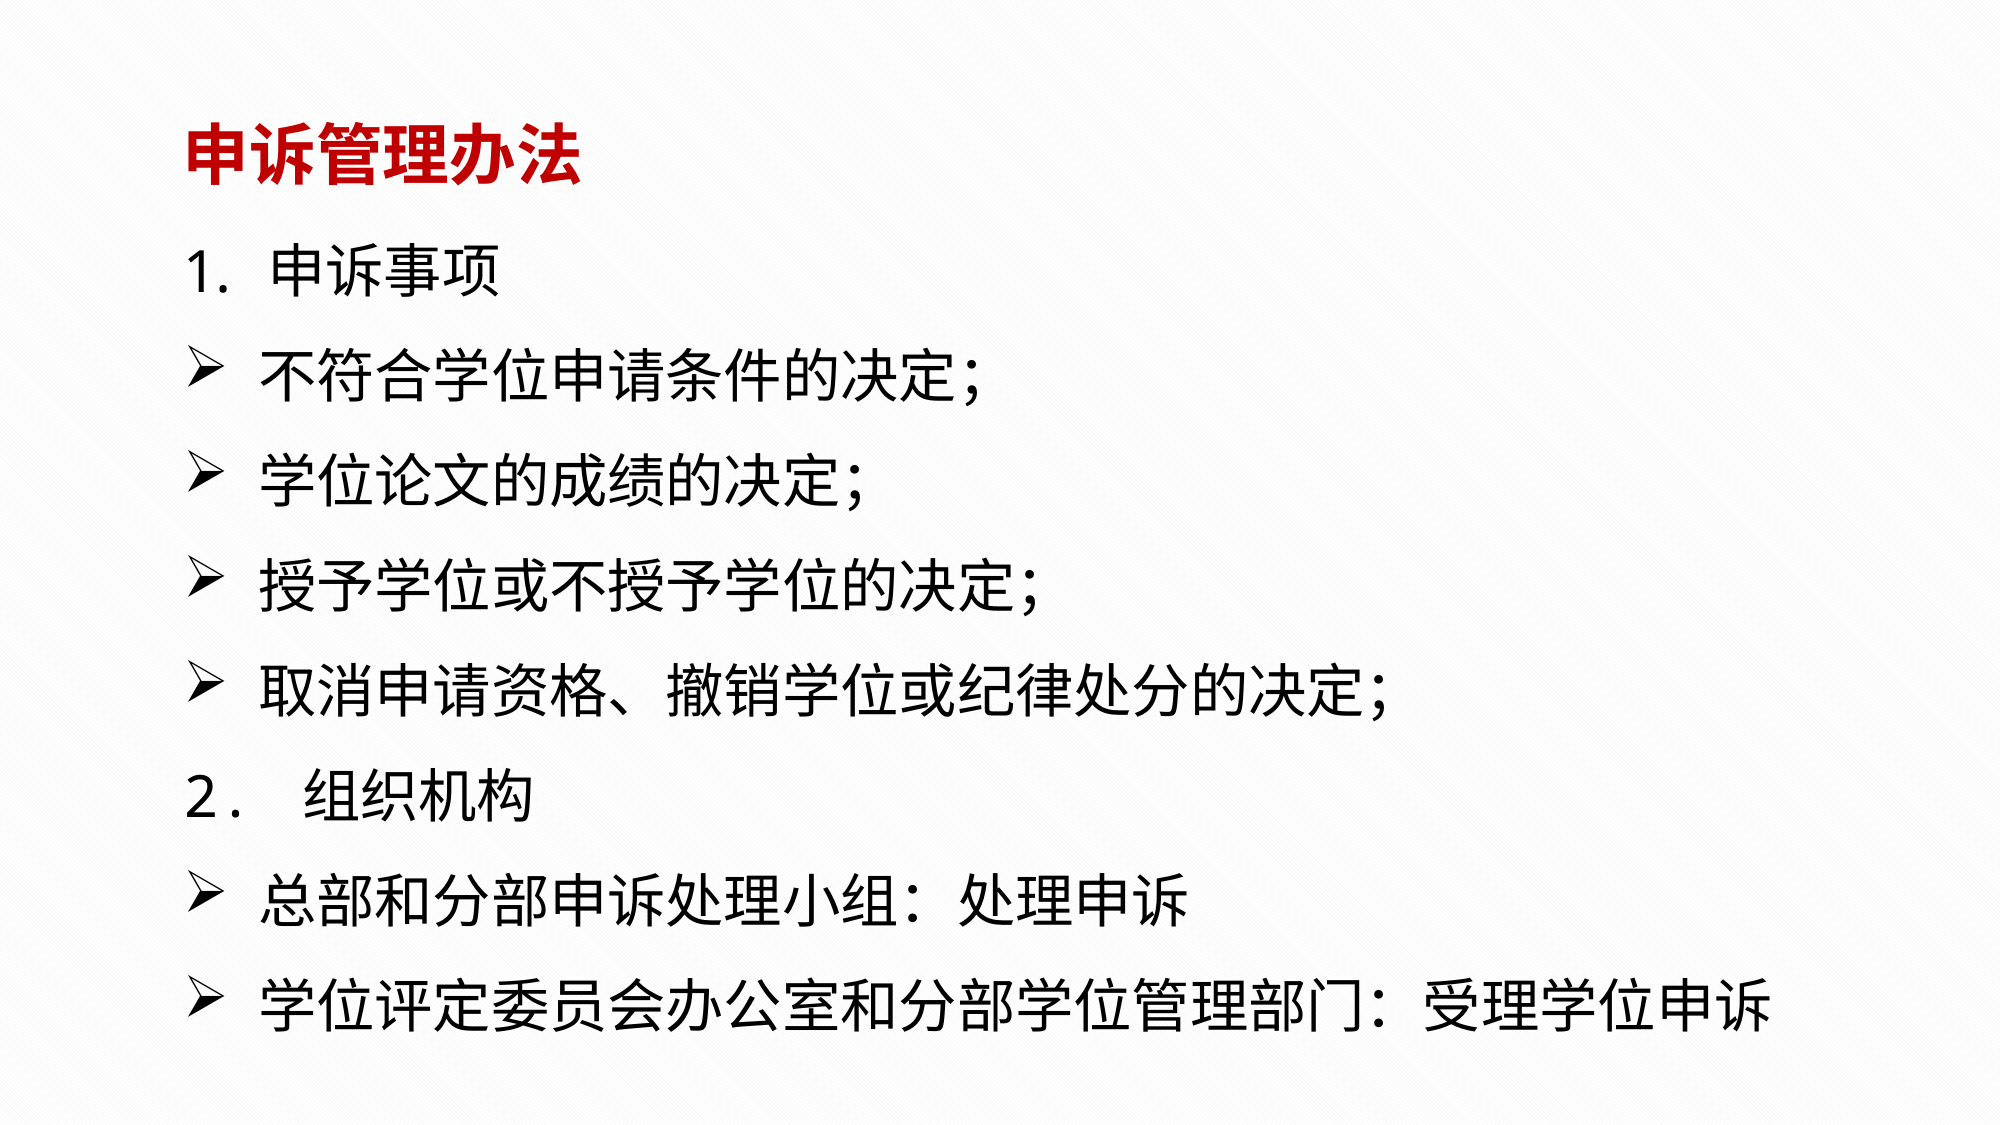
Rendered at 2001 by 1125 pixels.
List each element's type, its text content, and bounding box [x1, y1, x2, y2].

text_box 申诉管理办法 [124, 65, 1563, 201]
text_box 申诉事项 不符合学位申请条件的决定； 学位论文的成绩的决定； 授予学位或不授予学位的决定； 取消申请资格、撤销学位或纪律处分的决定； 2. 组织机构 总部和分部申诉处理小组：处理申诉 学位评定委员会办公室和分部学位管理部门：受理学位申诉 [168, 191, 1864, 1106]
